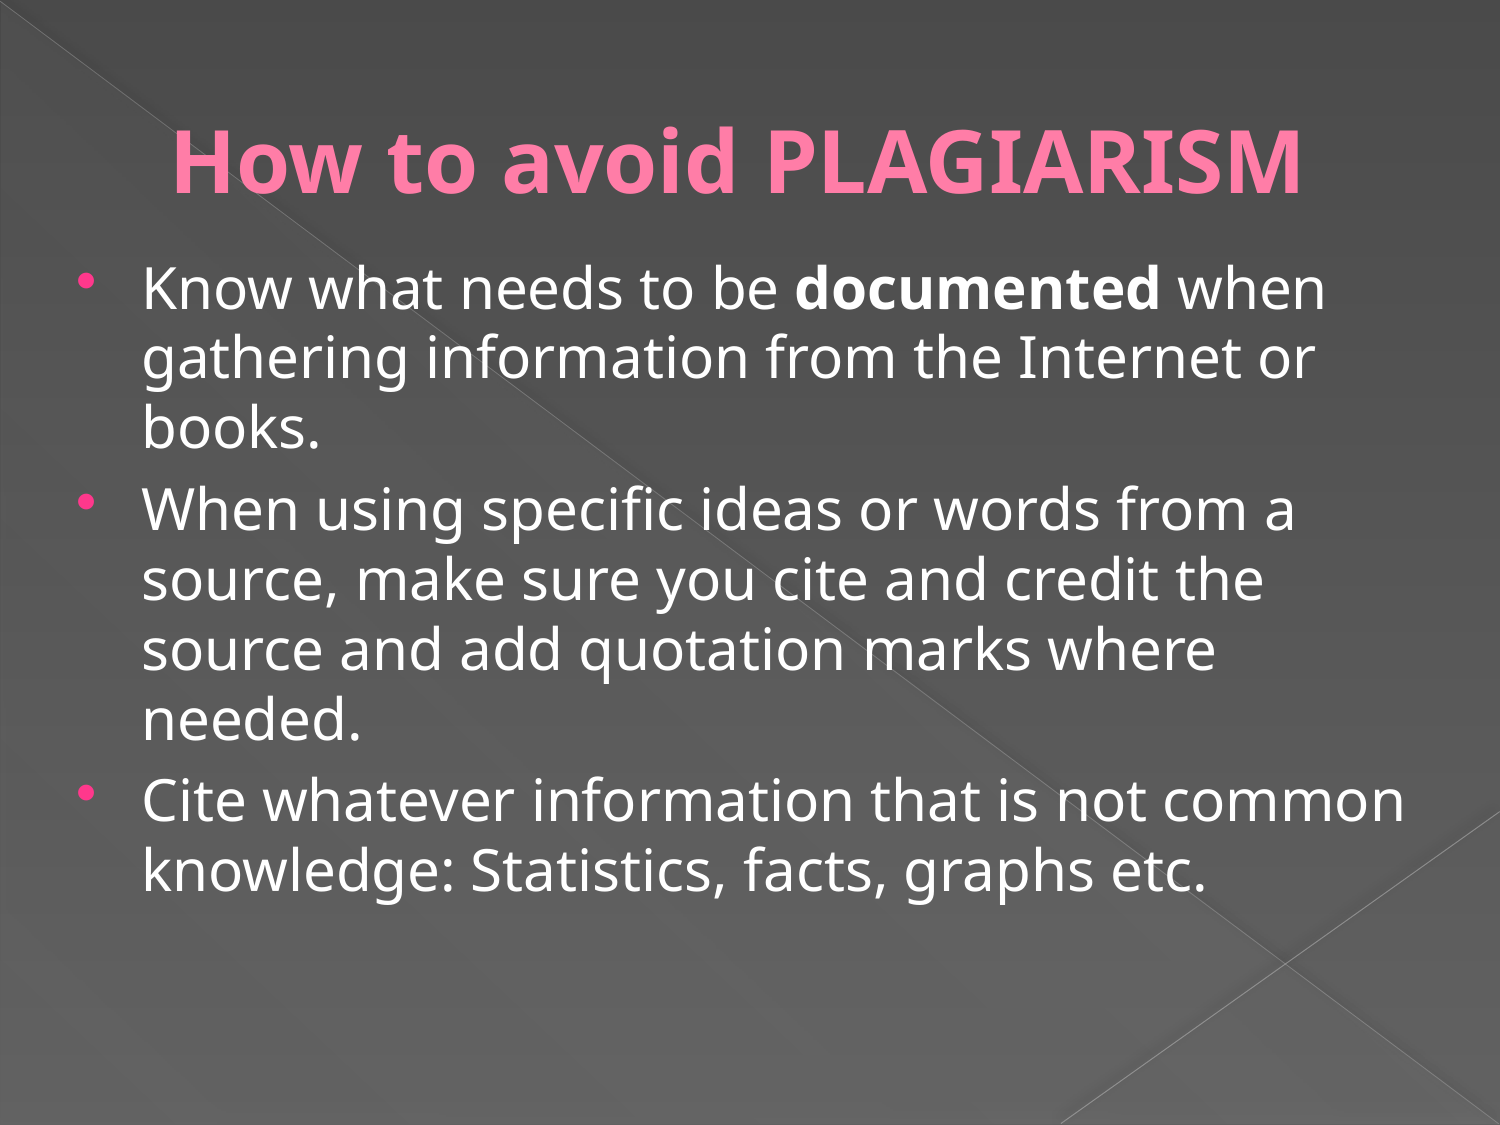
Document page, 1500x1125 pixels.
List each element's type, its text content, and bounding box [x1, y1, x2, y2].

list Know what needs to be documented when gathering information from the Internet or books. When using specific ideas or words from a source, make sure you cite and credit the source and add quotation marks where needed. Cite whatever information that is not common knowledge: Statistics, facts, graphs etc. [53, 243, 1425, 1059]
title How to avoid PLAGIARISM [75, 43, 1425, 243]
